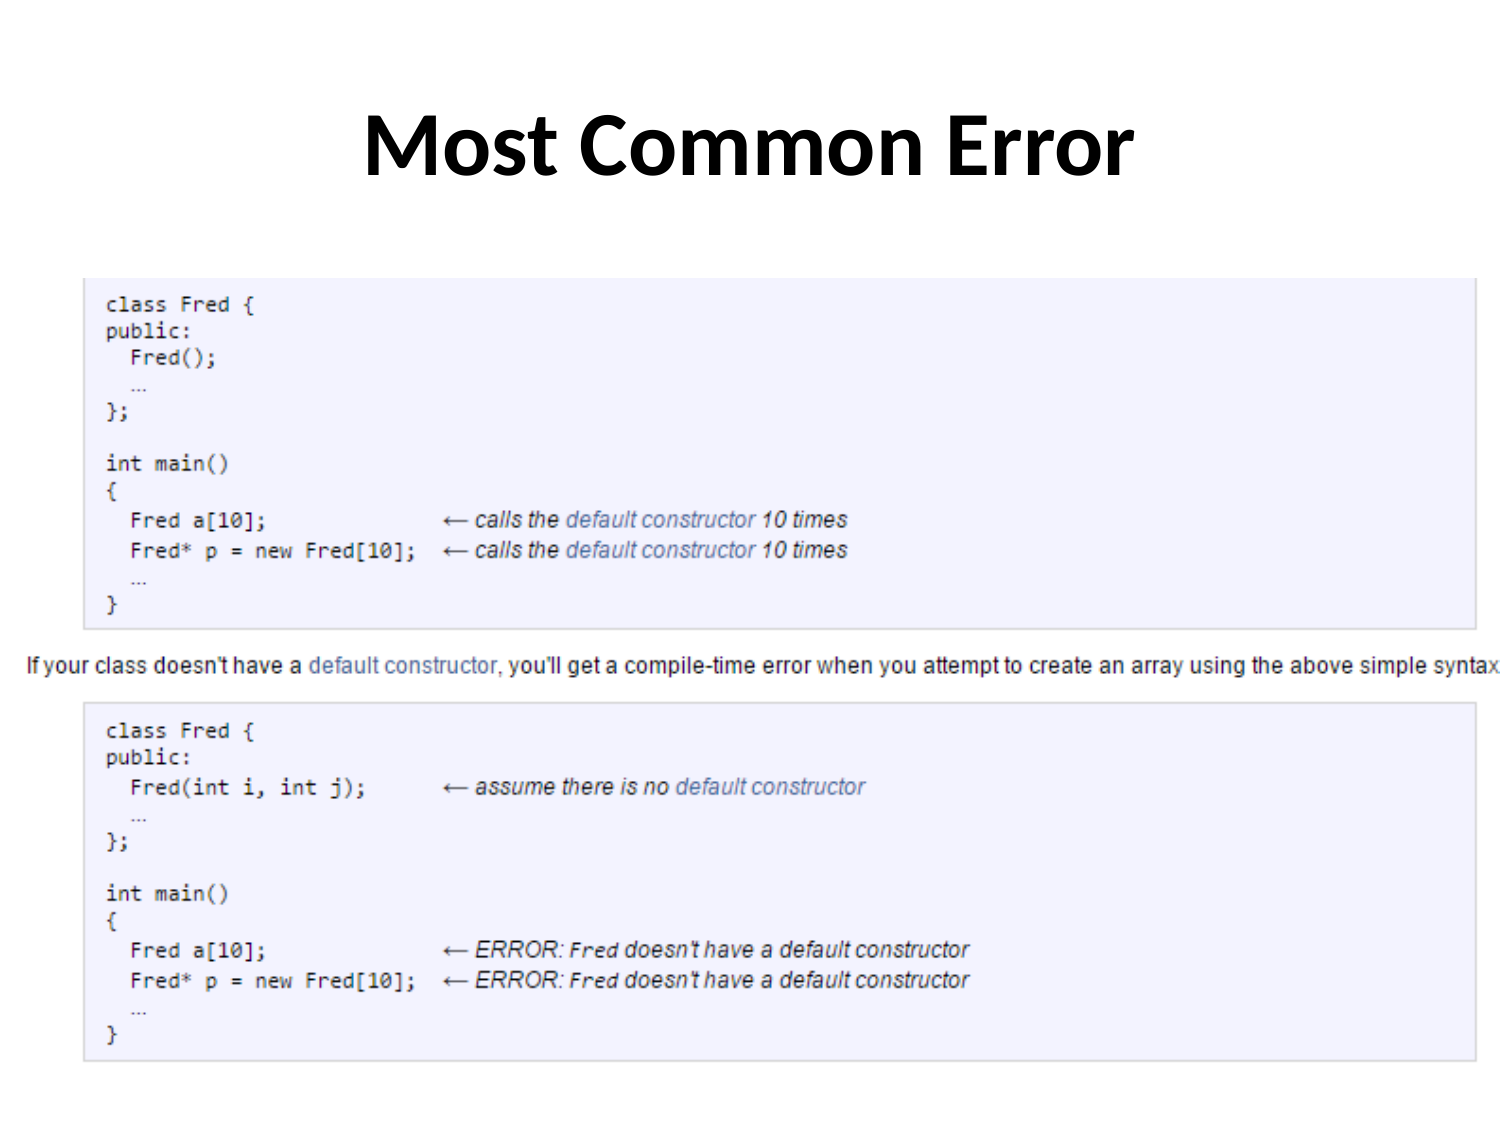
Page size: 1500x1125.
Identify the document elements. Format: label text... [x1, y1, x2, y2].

title Most Common Error [75, 45, 1425, 233]
picture [23, 278, 1500, 1085]
